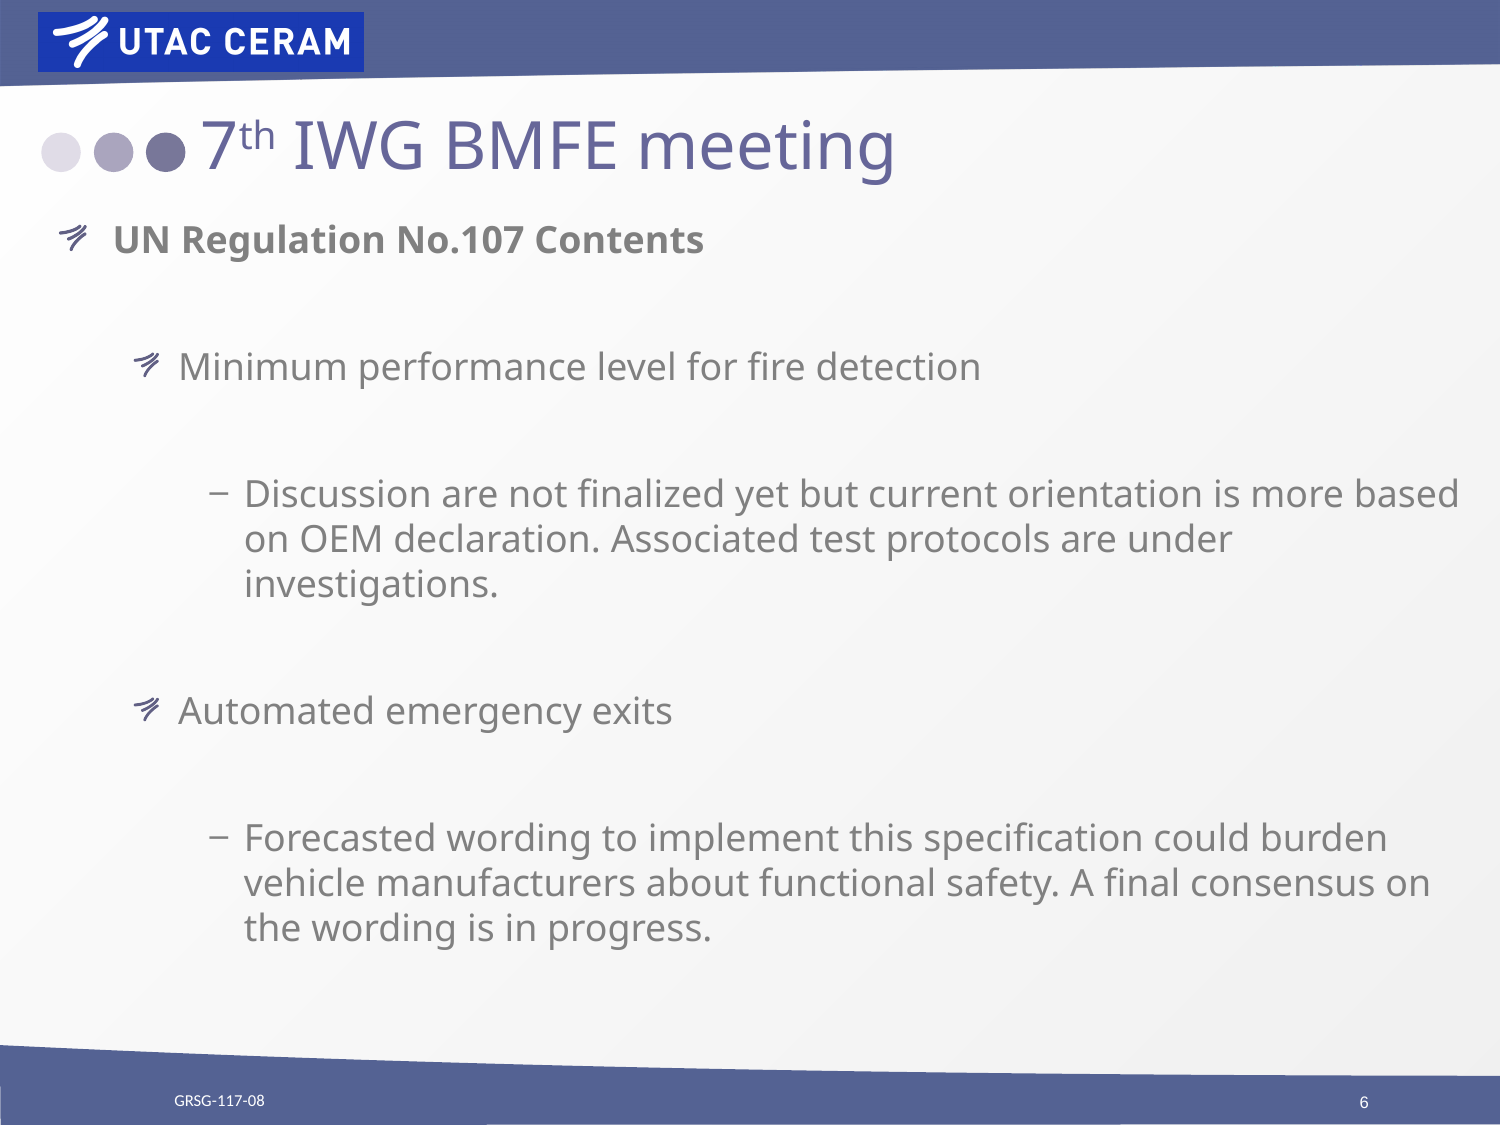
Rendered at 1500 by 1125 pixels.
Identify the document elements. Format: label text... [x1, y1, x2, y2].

picture [131, 351, 161, 379]
footer GRSG-117-08 [159, 1069, 999, 1125]
list UN Regulation No.107 Contents Minimum performance level for fire detection Discussion are not finalized yet but current orientation is more based on OEM declaration. Associated test protocols are under investigations. Automated emergency exits Forecasted wording to implement this specification could burden vehicle manufacturers about functional safety. A final consensus on the wording is in progress. [41, 208, 1483, 1035]
picture [131, 696, 161, 723]
picture [56, 223, 89, 253]
title 7th IWG BMFE meeting [185, 90, 1446, 197]
picture [0, 0, 1500, 87]
